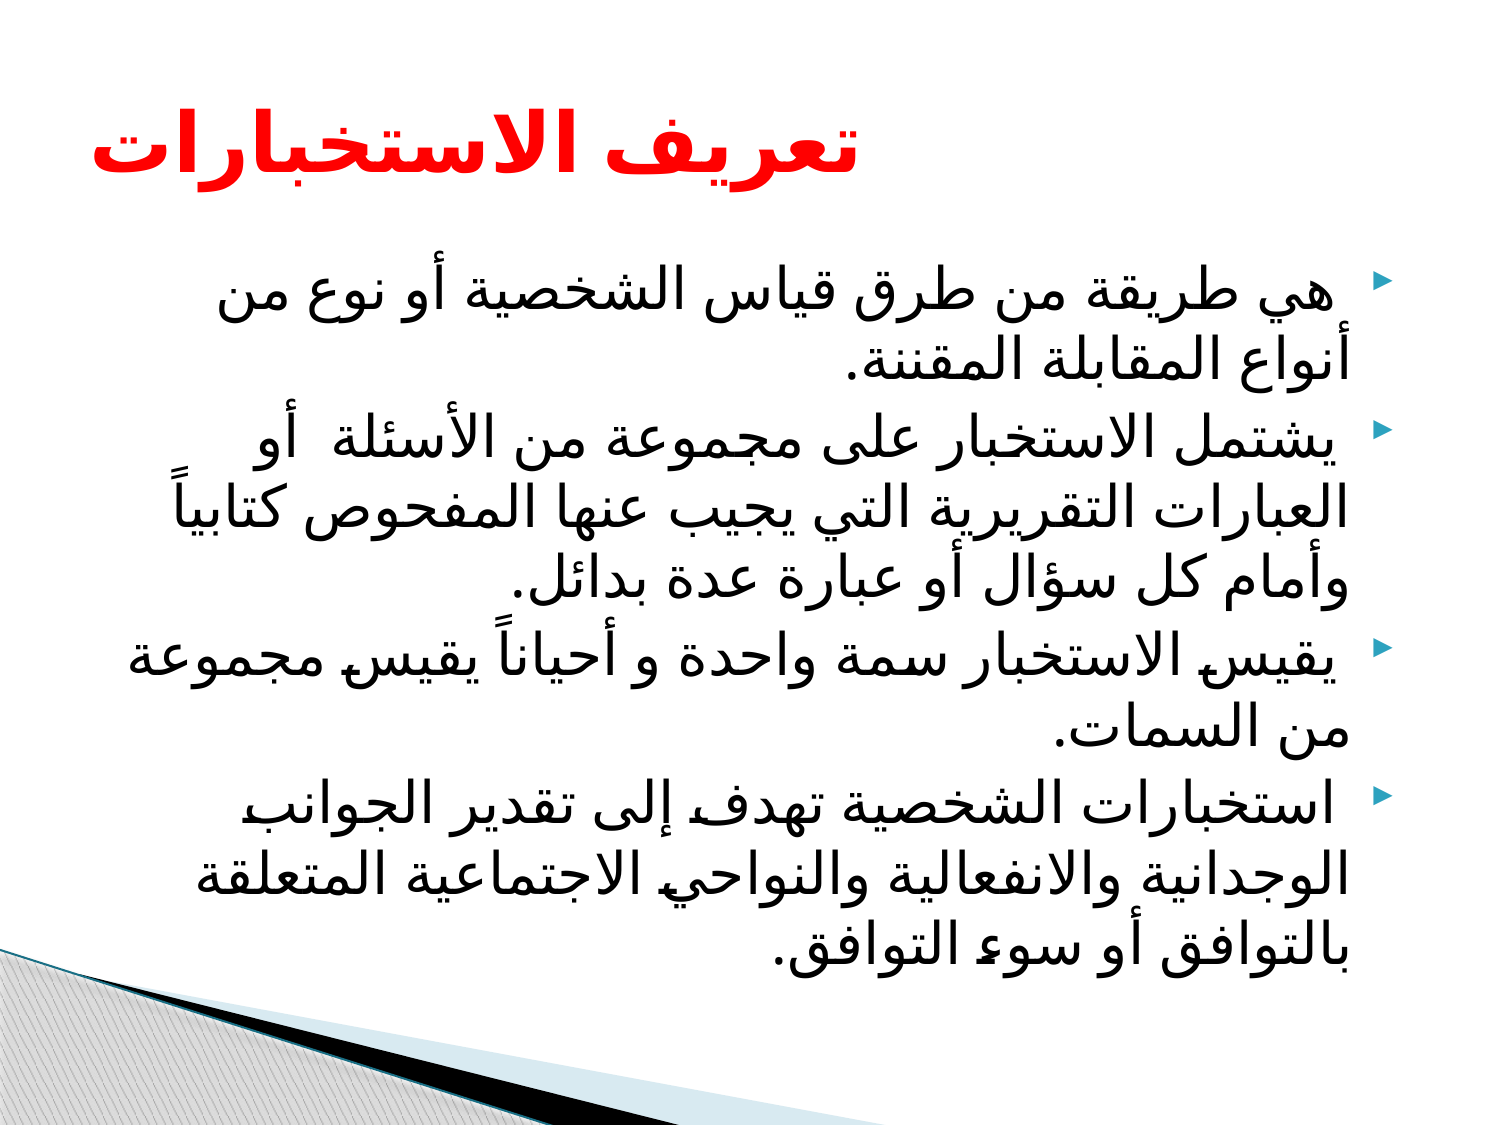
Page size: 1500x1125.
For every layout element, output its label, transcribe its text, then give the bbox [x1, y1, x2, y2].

title تعريف الاستخبارات [75, 45, 1425, 233]
list هي طريقة من طرق قياس الشخصية أو نوع من أنواع المقابلة المقننة. يشتمل الاستخبار على مجموعة من الأسئلة أو العبارات التقريرية التي يجيب عنها المفحوص كتابياً وأمام كل سؤال أو عبارة عدة بدائل. يقيس الاستخبار سمة واحدة و أحياناً يقيس مجموعة من السمات. استخبارات الشخصية تهدف إلى تقدير الجوانب الوجدانية والانفعالية والنواحي الاجتماعية المتعلقة بالتوافق أو سوء التوافق. [75, 243, 1425, 986]
